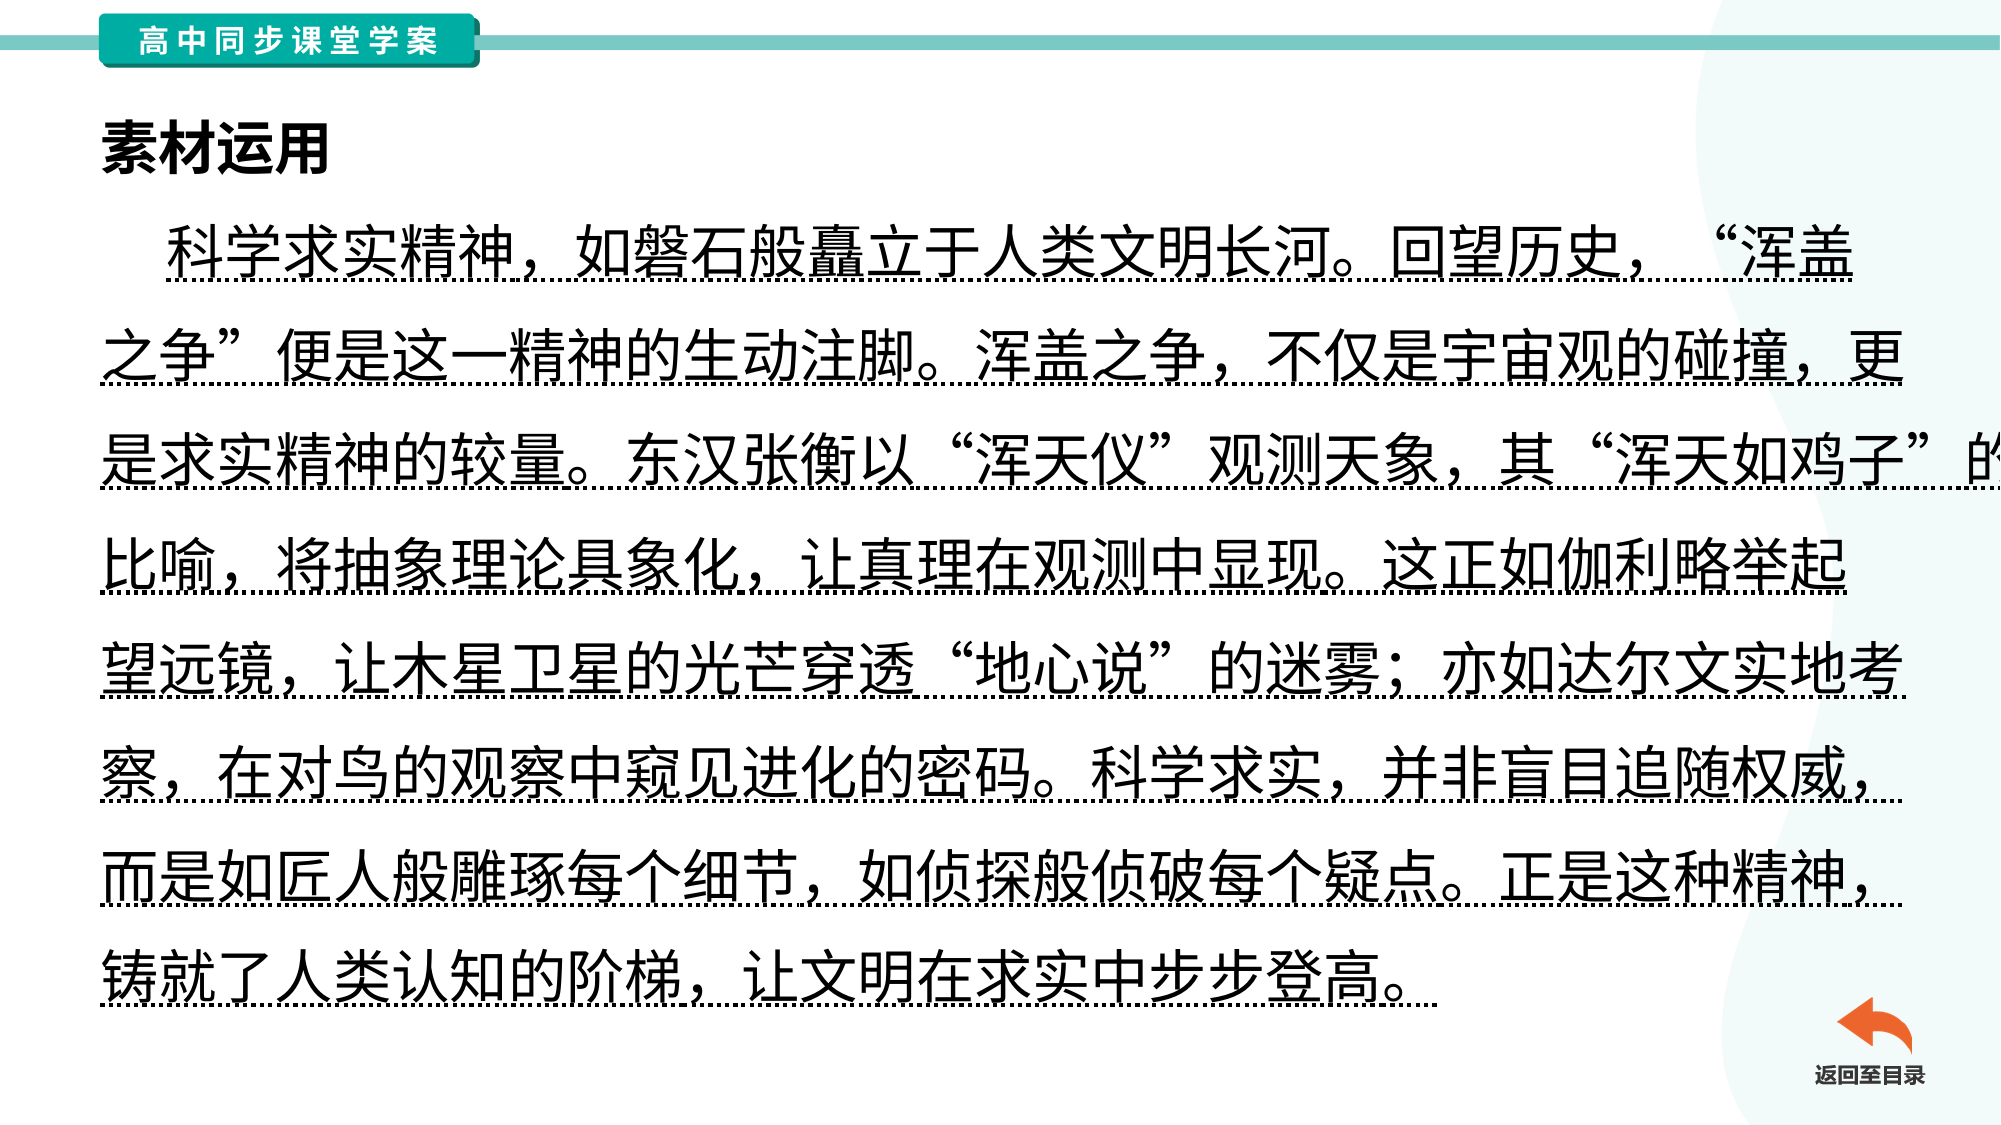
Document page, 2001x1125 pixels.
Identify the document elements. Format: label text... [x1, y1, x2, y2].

text_box 素材运用 科学求实精神，如磐石般矗立于人类文明长河。回望历史，“浑盖 之争”便是这一精神的生动注脚。浑盖之争，不仅是宇宙观的碰撞，更 是求实精神的较量。东汉张衡以“浑天仪”观测天象，其“浑天如鸡子”的 比喻，将抽象理论具象化，让真理在观测中显现。这正如伽利略举起 望远镜，让木星卫星的光芒穿透“地心说”的迷雾；亦如达尔文实地考 察，在对鸟的观察中窥见进化的密码。科学求实，并非盲目追随权威， 而是如匠人般雕琢每个细节，如侦探般侦破每个疑点。正是这种精神， 铸就了人类认知的阶梯，让文明在求实中步步登高。#1.3.1 [100, 76, 1899, 999]
picture [0, 0, 2000, 1125]
